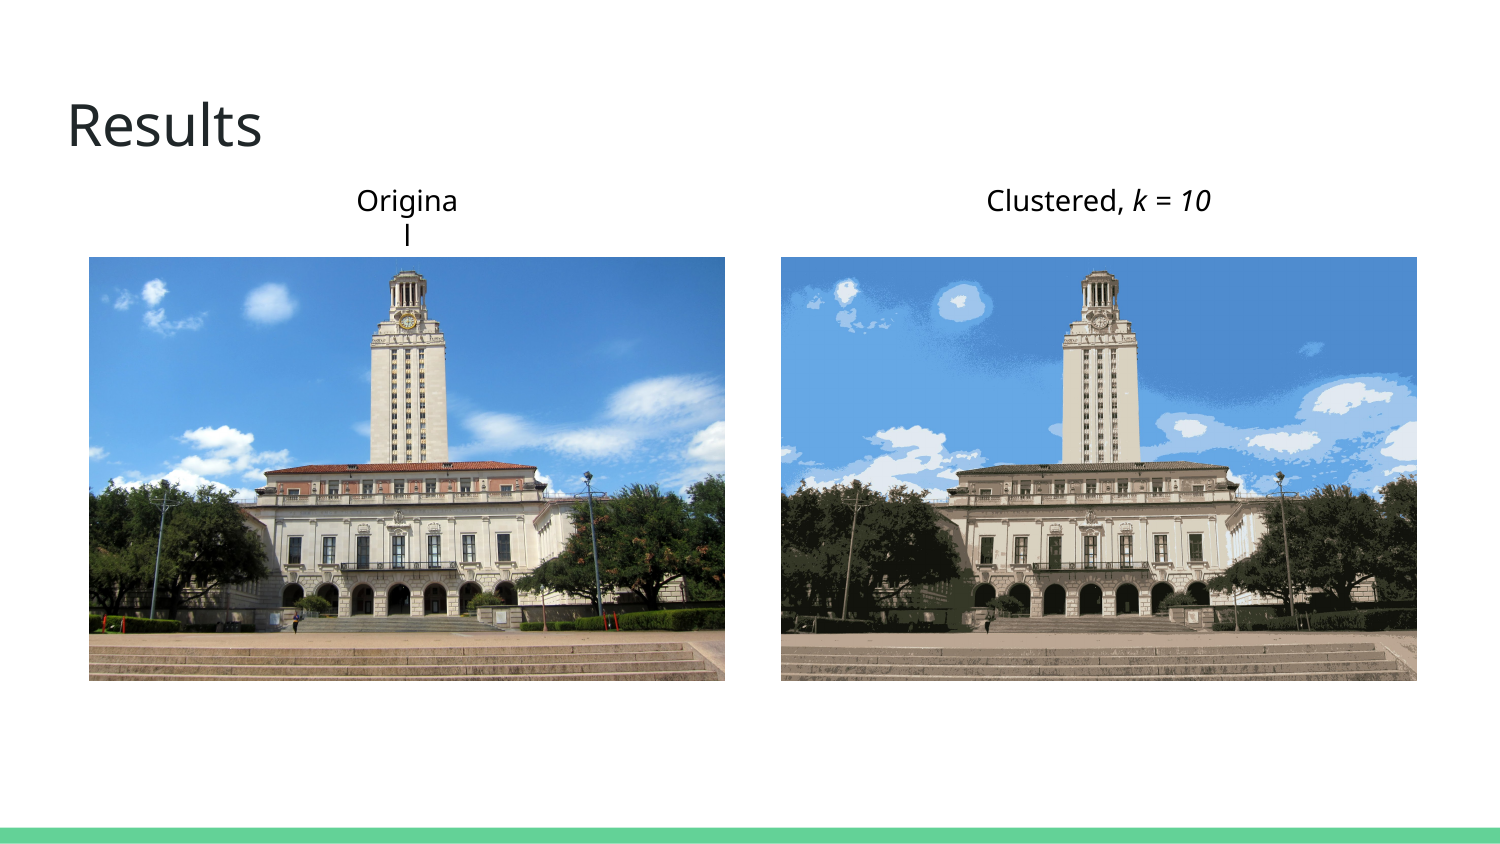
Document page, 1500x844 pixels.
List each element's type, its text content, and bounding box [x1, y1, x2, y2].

picture [89, 257, 726, 682]
text_box Original [340, 166, 474, 231]
text_box Clustered, k = 10 [970, 166, 1228, 231]
title Results [51, 72, 1449, 167]
picture [780, 257, 1417, 682]
